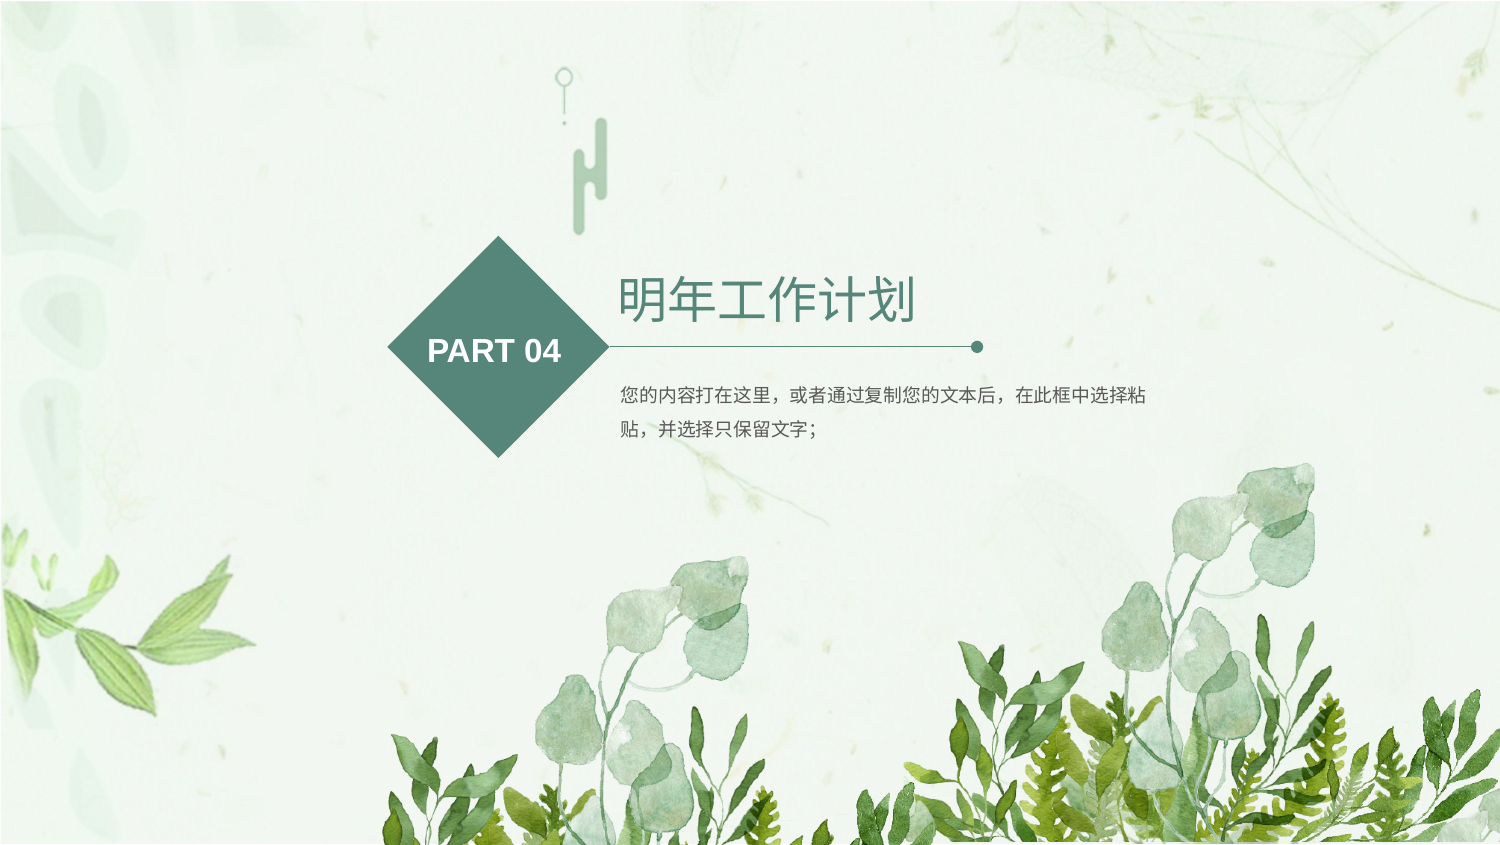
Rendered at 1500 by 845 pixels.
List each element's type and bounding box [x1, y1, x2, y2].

text_box [387, 235, 610, 459]
picture [2, 0, 1500, 845]
